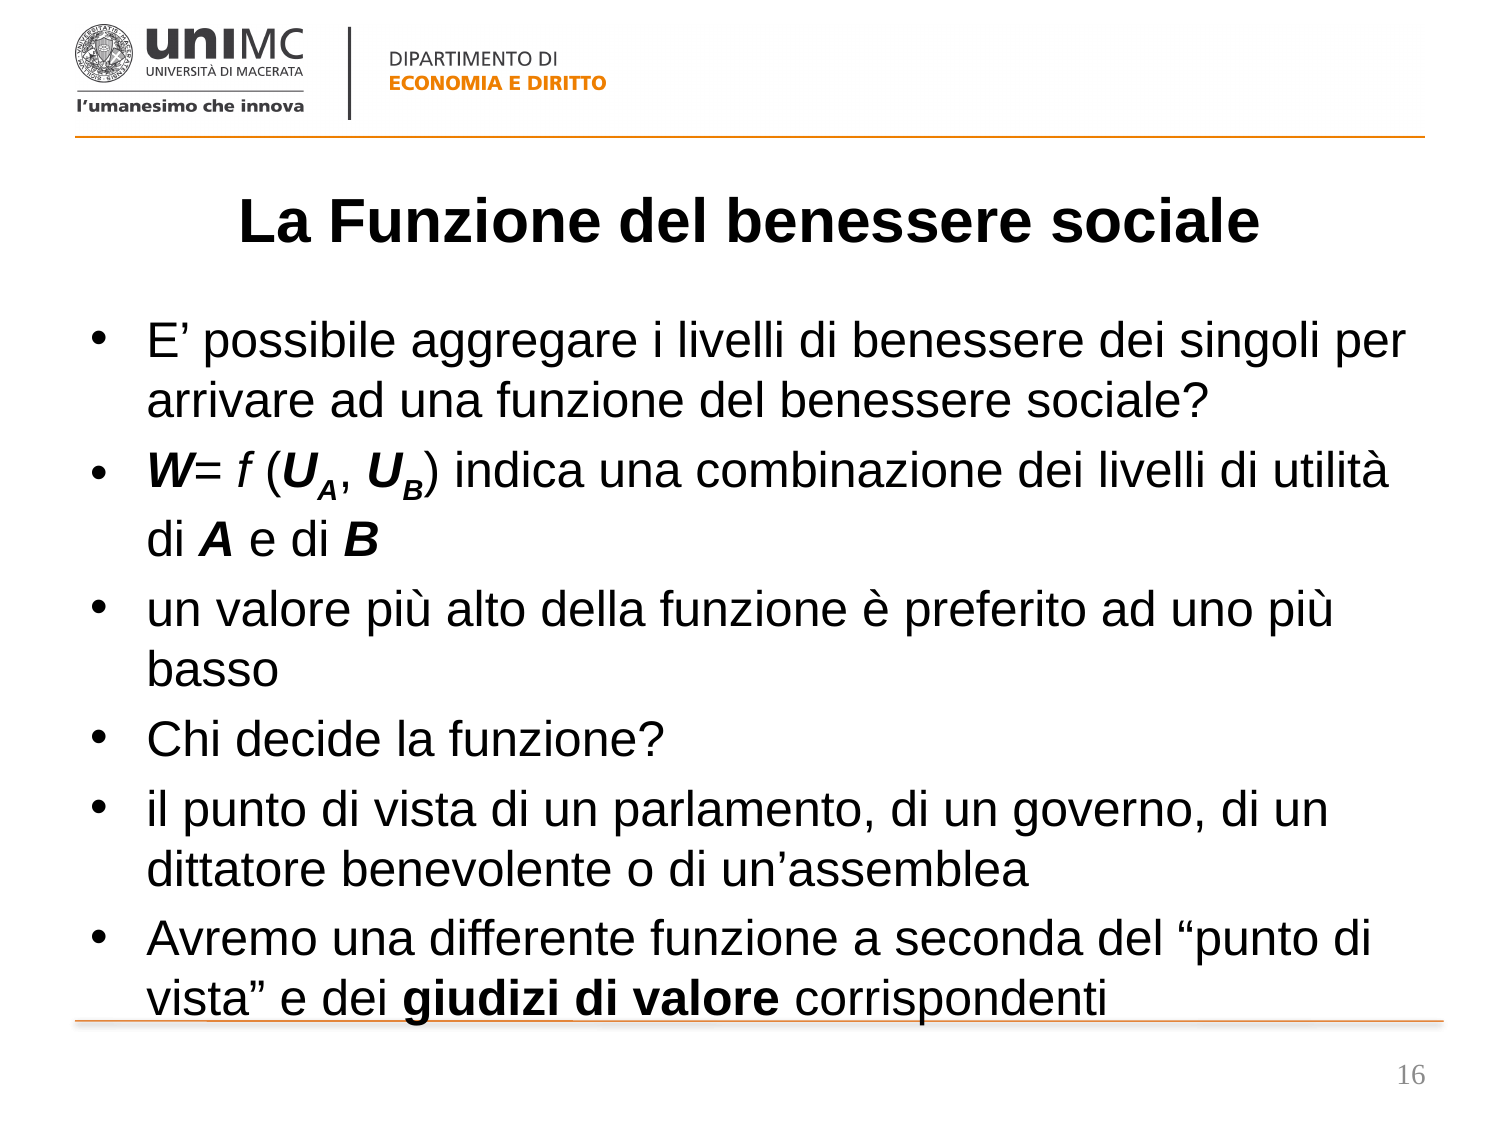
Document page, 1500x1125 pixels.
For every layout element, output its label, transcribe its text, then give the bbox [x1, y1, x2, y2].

slide_number 16 [1091, 1042, 1442, 1103]
title La Funzione del benessere sociale [75, 172, 1425, 264]
picture [75, 24, 1425, 138]
list E’ possibile aggregare i livelli di benessere dei singoli per arrivare ad una funzione del benessere sociale? W= f (UA, UB) indica una combinazione dei livelli di utilità di A e di B un valore più alto della funzione è preferito ad uno più basso Chi decide la funzione? il punto di vista di un parlamento, di un governo, di un dittatore benevolente o di un’assemblea Avremo una differente funzione a seconda del “punto di vista” e dei giudizi di valore corrispondenti [75, 300, 1425, 1043]
